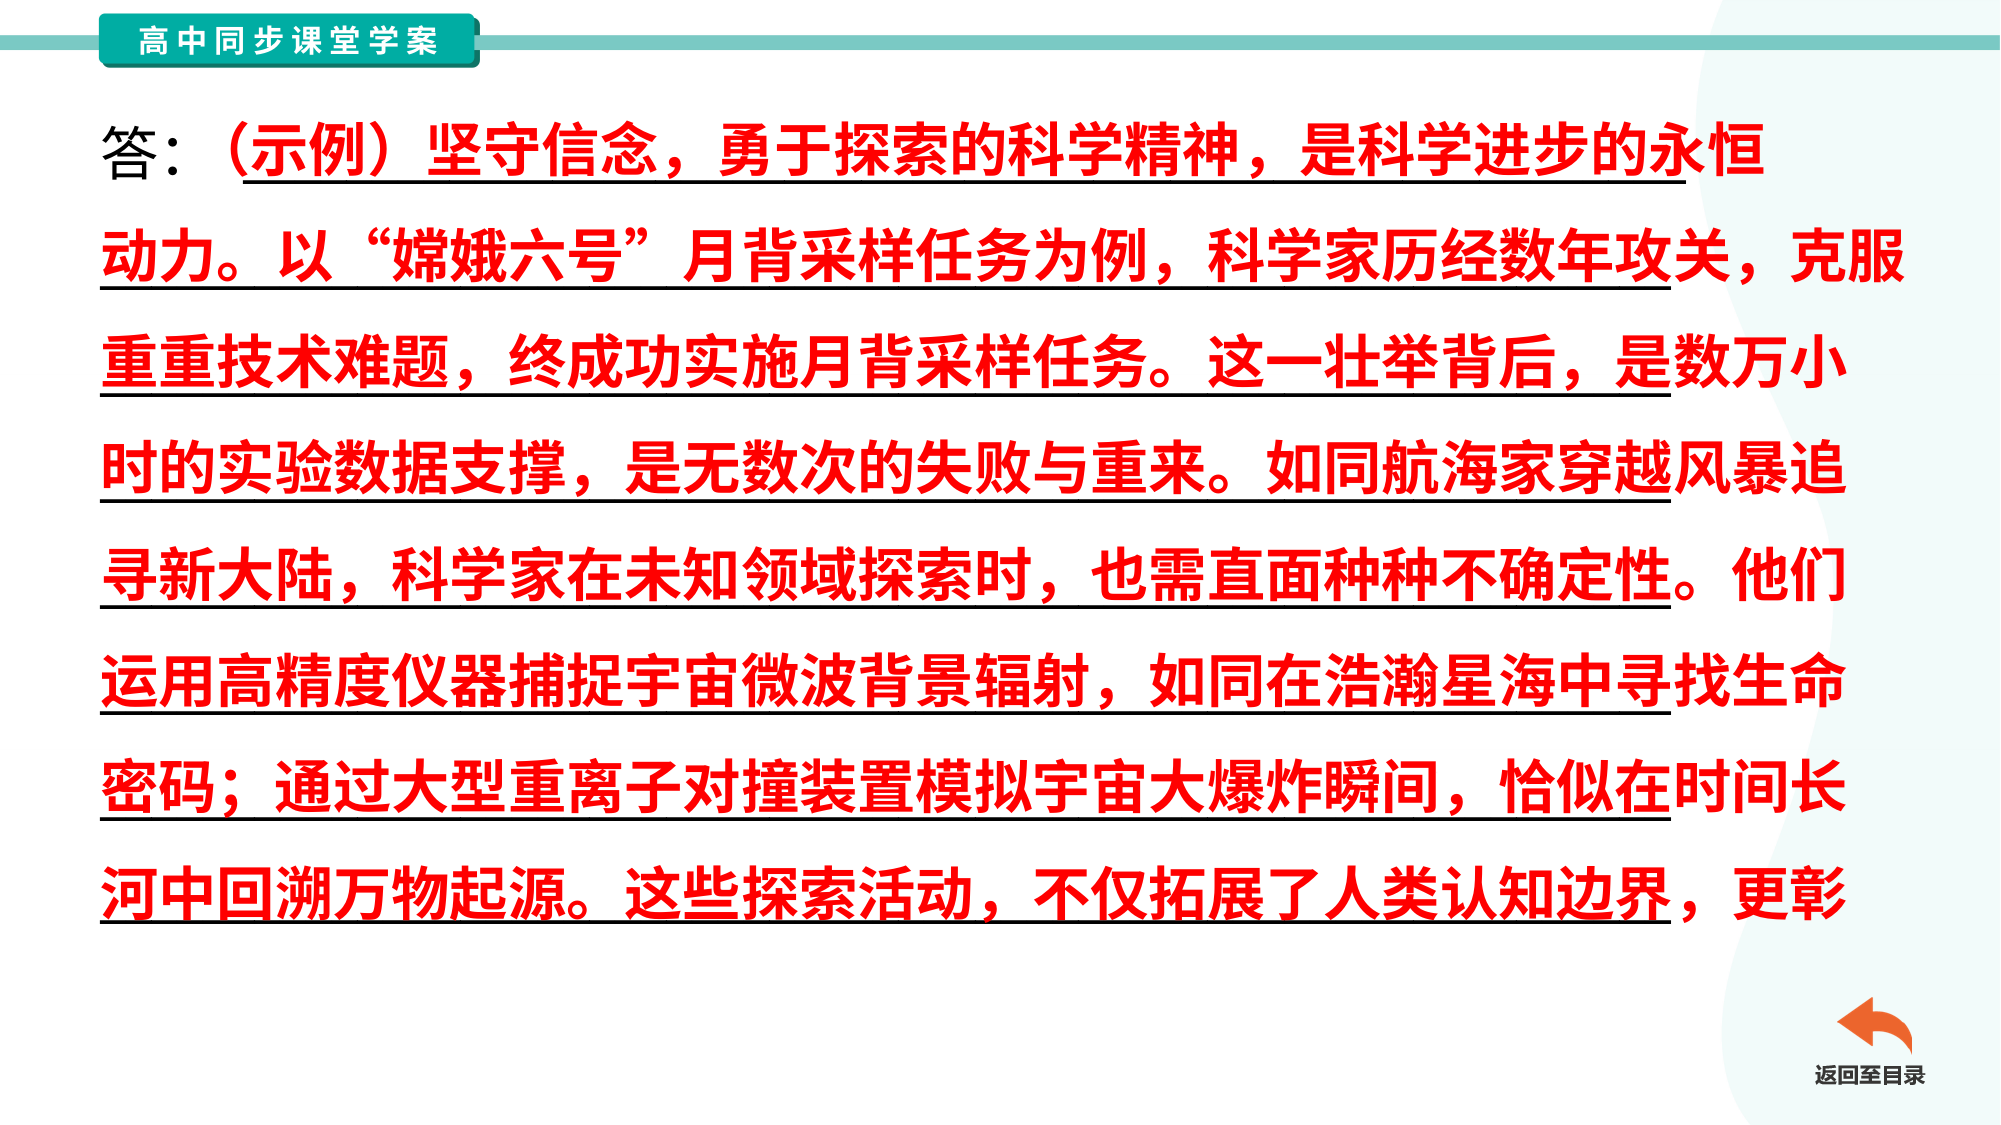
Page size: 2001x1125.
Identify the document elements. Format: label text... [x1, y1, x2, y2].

picture [0, 0, 2000, 1125]
text_box （示例）坚守信念，勇于探索的科学精神，是科学进步的永恒 动力。以“嫦娥六号”月背采样任务为例，科学家历经数年攻关，克服 重重技术难题，终成功实施月背采样任务。这一壮举背后，是数万小 时的实验数据支撑，是无数次的失败与重来。如同航海家穿越风暴追 寻新大陆，科学家在未知领域探索时，也需直面种种不确定性。他们 运用高精度仪器捕捉宇宙微波背景辐射，如同在浩瀚星海中寻找生命 密码；通过大型重离子对撞装置模拟宇宙大爆炸瞬间，恰似在时间长 河中回溯万物起源。这些探索活动，不仅拓展了人类认知边界，更彰 [100, 76, 1899, 927]
